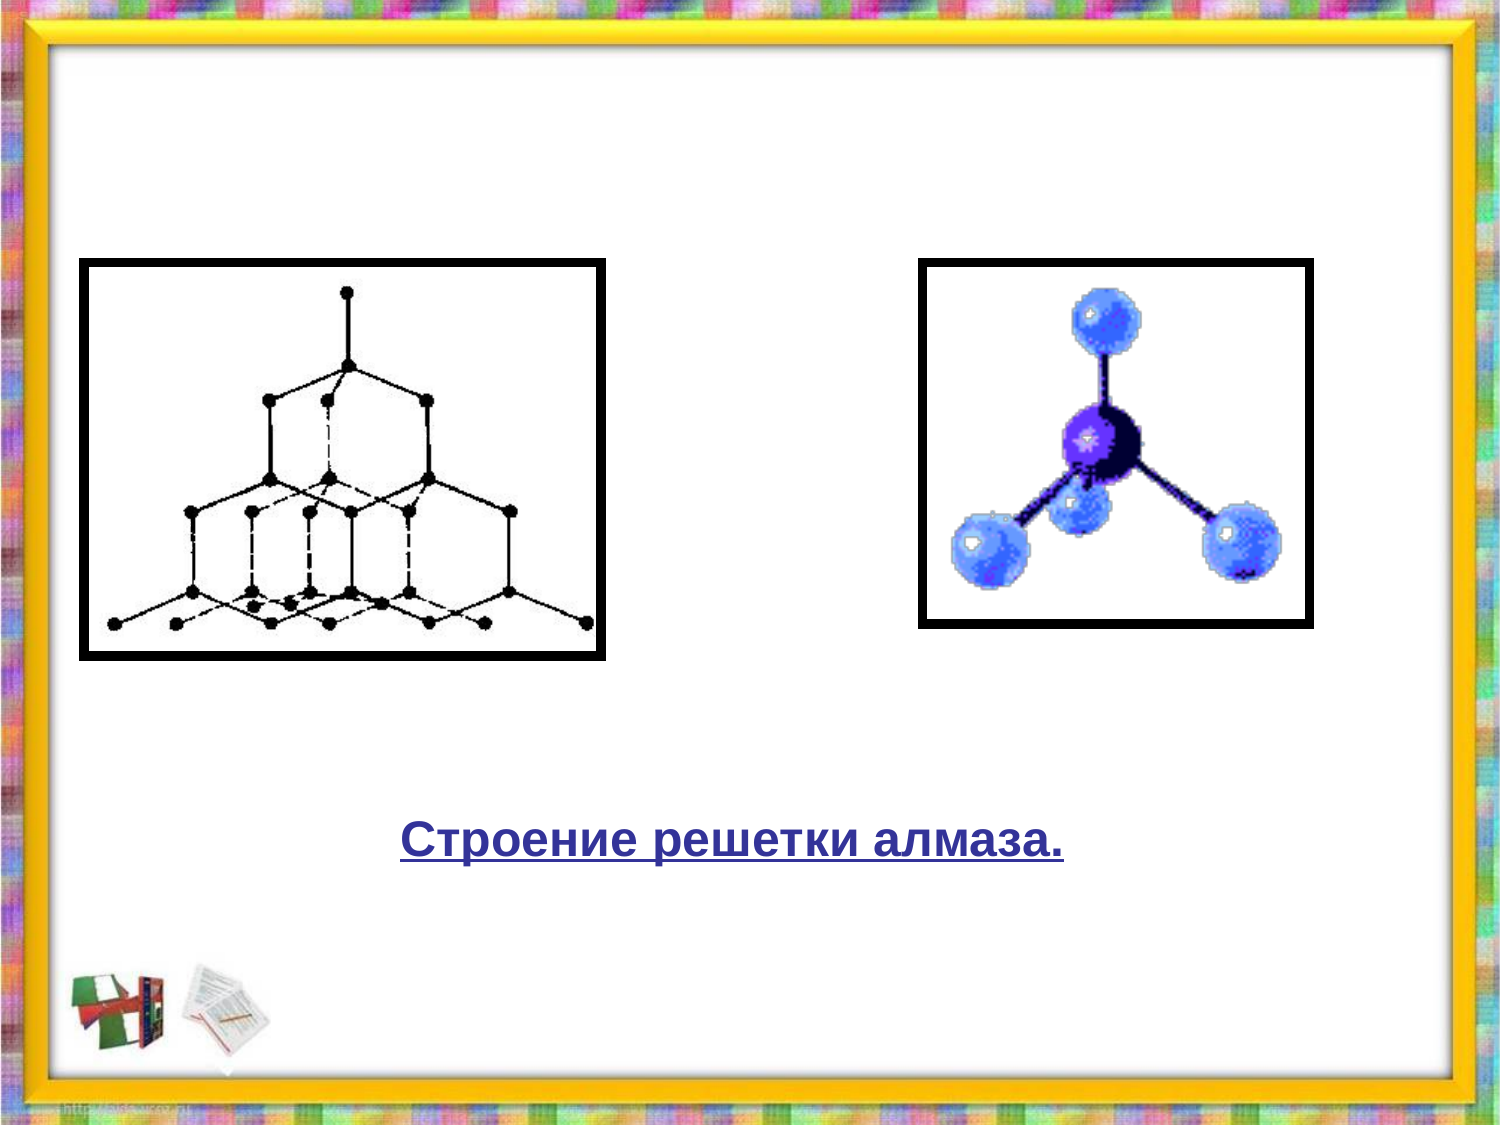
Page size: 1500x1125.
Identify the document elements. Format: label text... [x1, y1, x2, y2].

picture [0, 0, 1500, 1125]
text_box Строение решетки алмаза. [301, 798, 1164, 874]
